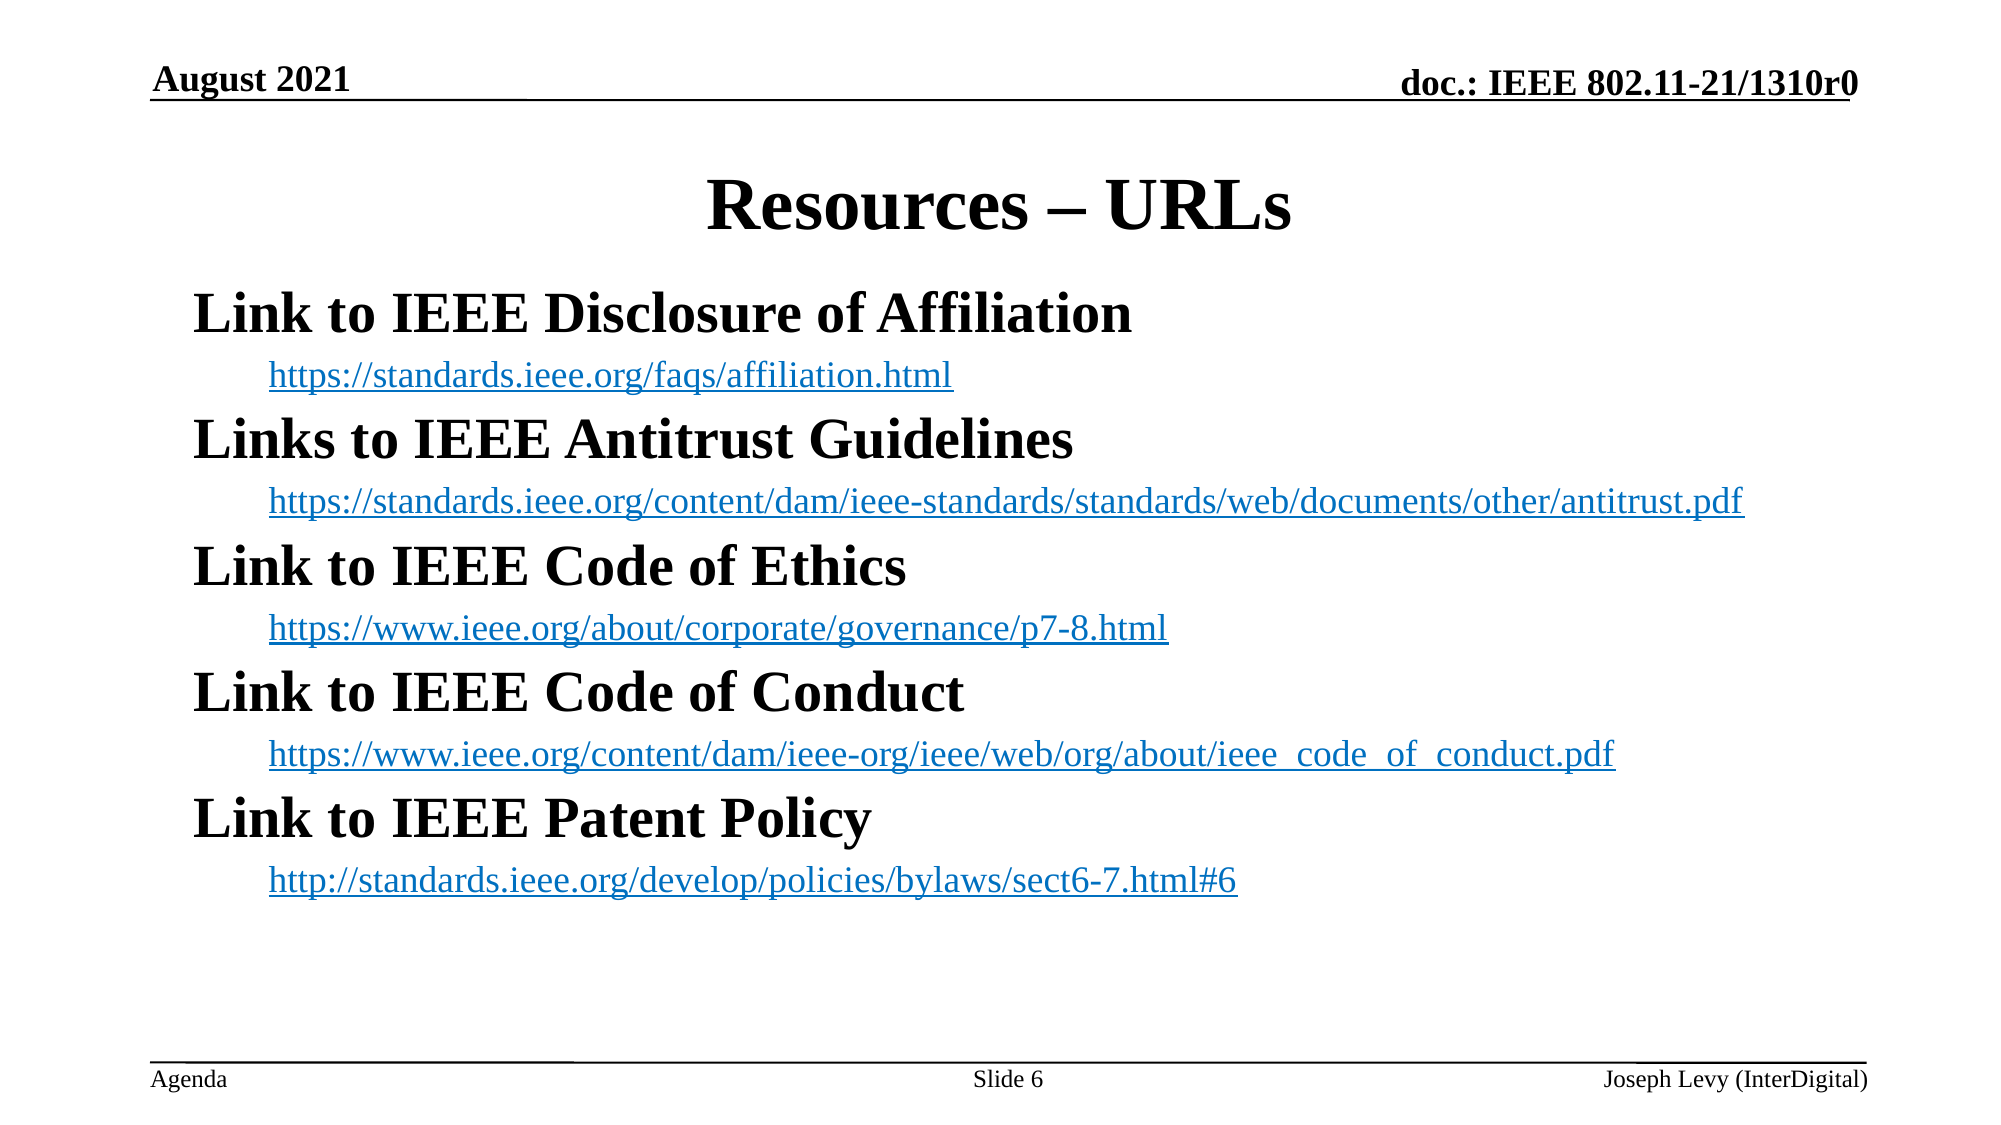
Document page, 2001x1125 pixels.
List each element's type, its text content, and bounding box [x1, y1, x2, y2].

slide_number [152, 54, 563, 100]
slide_number Slide 6 [950, 1061, 1067, 1123]
list Link to IEEE Disclosure of Affiliation https://standards.ieee.org/faqs/affiliation.html Links to IEEE Antitrust Guidelines https://standards.ieee.org/content/dam/ieee-standards/standards/web/documents/other/antitrust.pdf Link to IEEE Code of Ethics https://www.ieee.org/about/corporate/governance/p7-8.html Link to IEEE Code of Conduct https://www.ieee.org/content/dam/ieee-org/ieee/web/org/about/ieee_code_of_conduct.pdf Link to IEEE Patent Policy http://standards.ieee.org/develop/policies/bylaws/sect6-7.html#6 [178, 274, 1954, 1012]
footer Joseph Levy (InterDigital) [1171, 1061, 1869, 1093]
title Resources – URLs [149, 112, 1850, 288]
